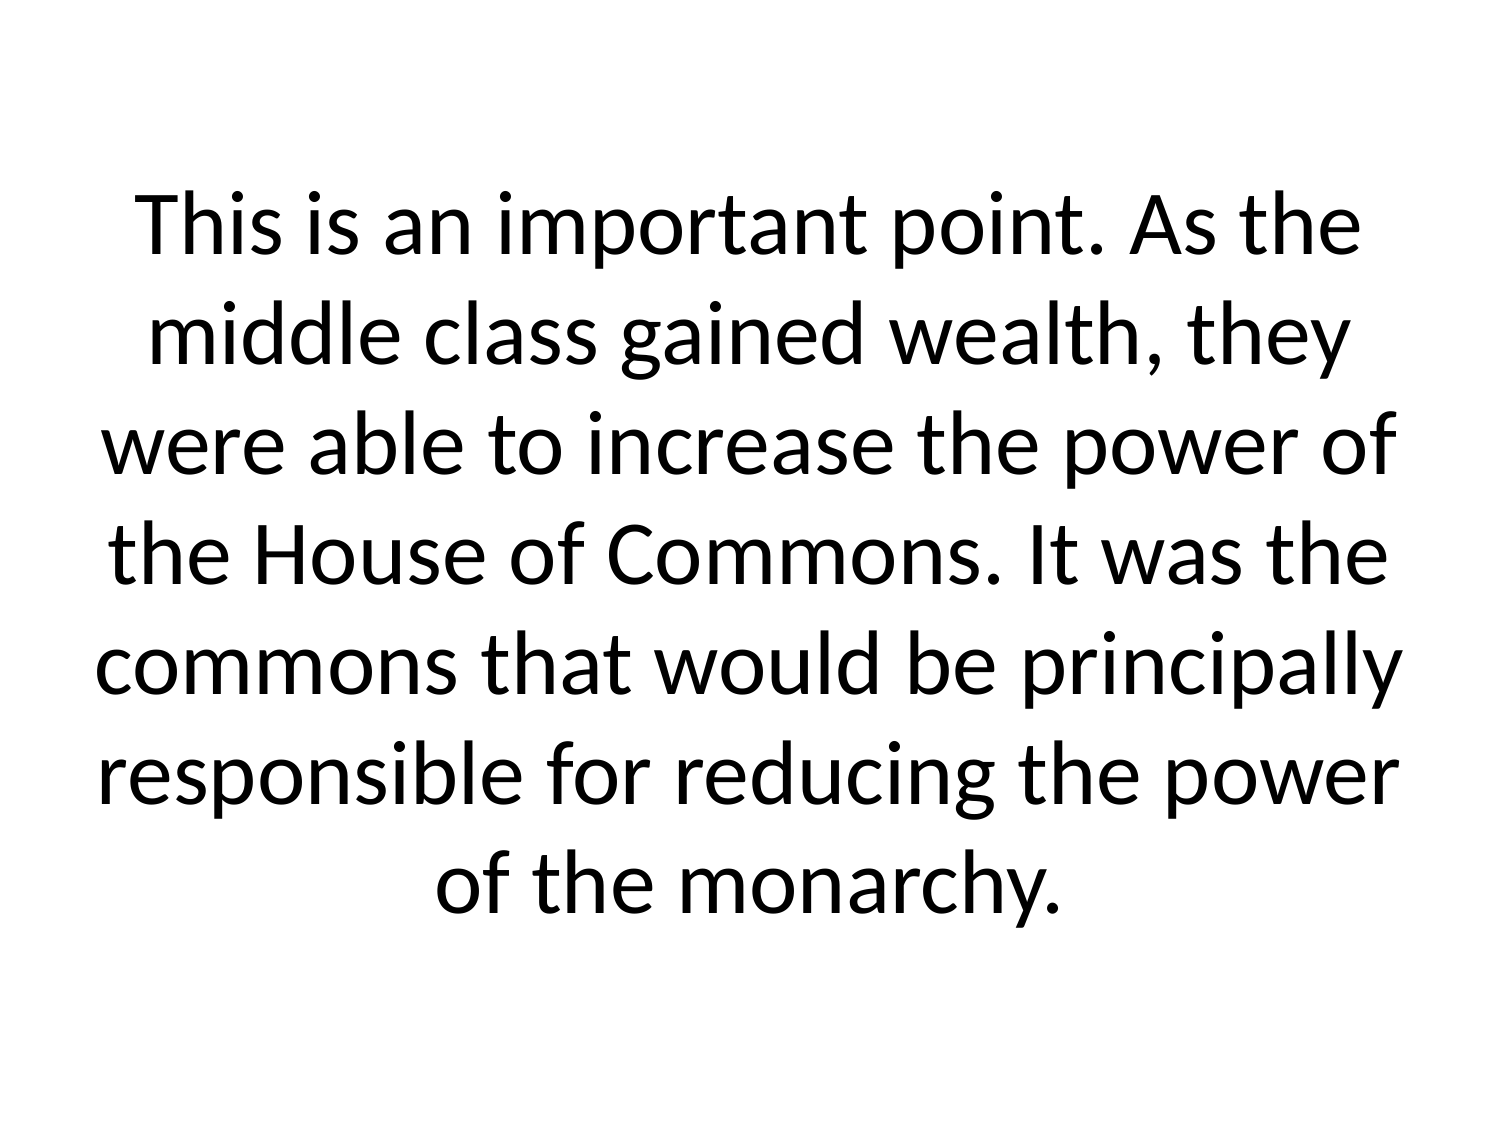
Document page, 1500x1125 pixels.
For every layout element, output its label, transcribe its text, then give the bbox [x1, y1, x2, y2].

title This is an important point. As the middle class gained wealth, they were able to increase the power of the House of Commons. It was the commons that would be principally responsible for reducing the power of the monarchy. [74, 44, 1426, 1051]
